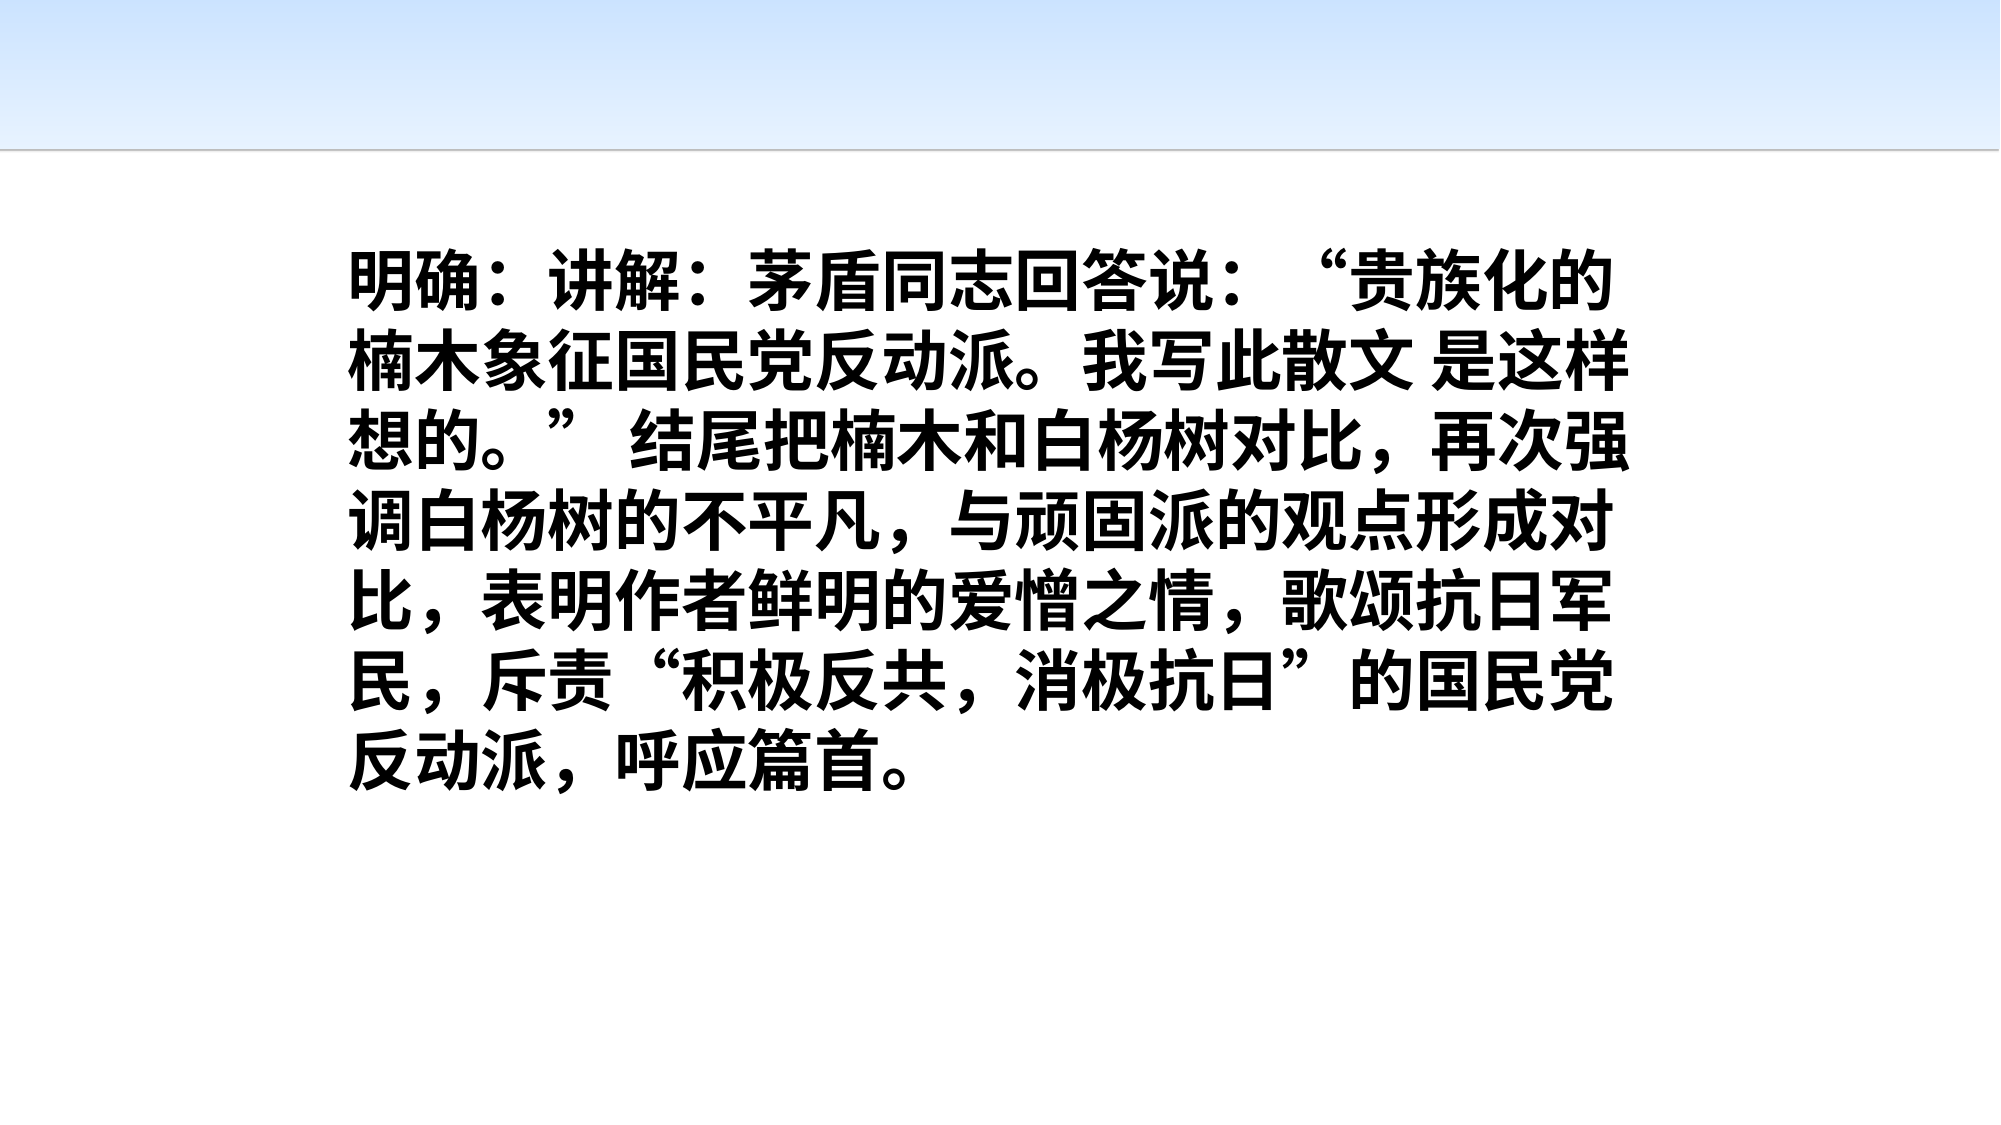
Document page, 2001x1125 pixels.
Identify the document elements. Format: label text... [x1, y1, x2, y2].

text_box 明确：讲解：茅盾同志回答说：“贵族化的楠木象征国民党反动派。我写此散文 是这样想的。” 结尾把楠木和白杨树对比，再次强调白杨树的不平凡，与顽固派的观点形成对比，表明作者鲜明的爱憎之情，歌颂抗日军民，斥责“积极反共，消极抗日”的国民党反动派，呼应篇首。 [332, 231, 1686, 1047]
